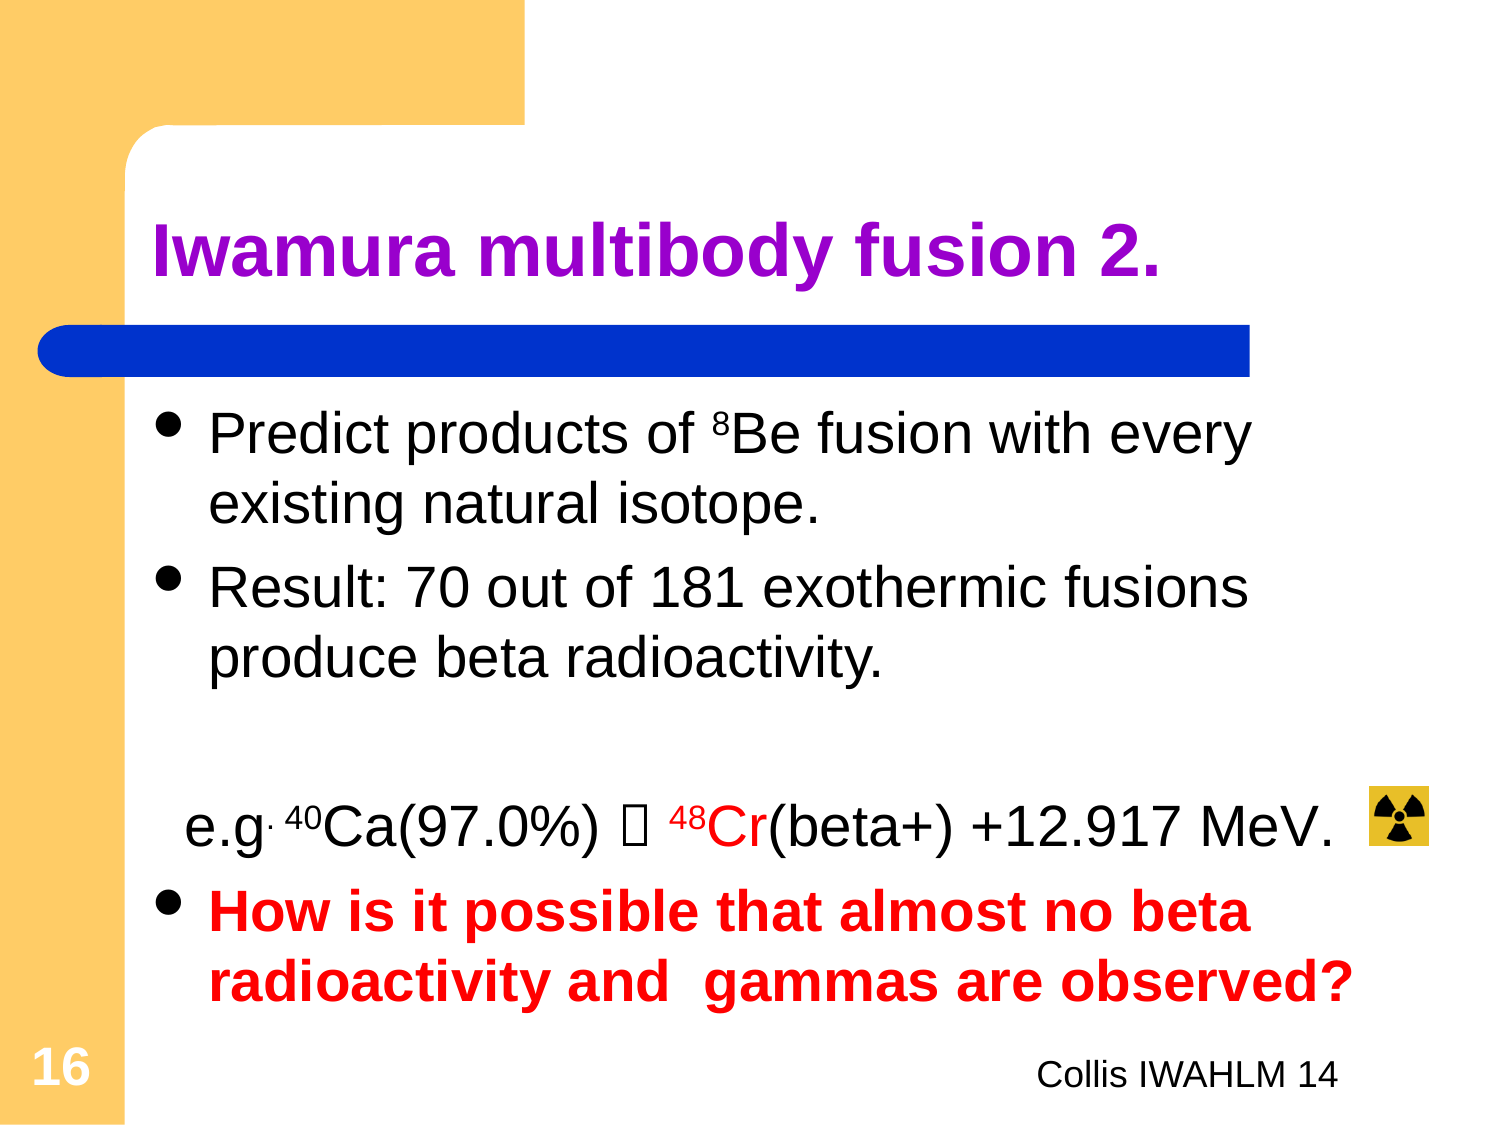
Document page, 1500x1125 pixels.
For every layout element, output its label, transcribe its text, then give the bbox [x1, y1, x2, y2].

text_box Iwamura multibody fusion 2. [136, 136, 1413, 301]
text_box Predict products of 8Be fusion with every existing natural isotope. Result: 70 out of 181 exothermic fusions produce beta radioactivity. e.g. 40Ca(97.0%)  48Cr(beta+) +12.917 MeV. How is it possible that almost no beta radioactivity and gammas are observed? [137, 387, 1400, 999]
text_box 16 [13, 1023, 111, 1105]
picture [1369, 786, 1430, 847]
footer Collis IWAHLM 14 [949, 1024, 1426, 1103]
